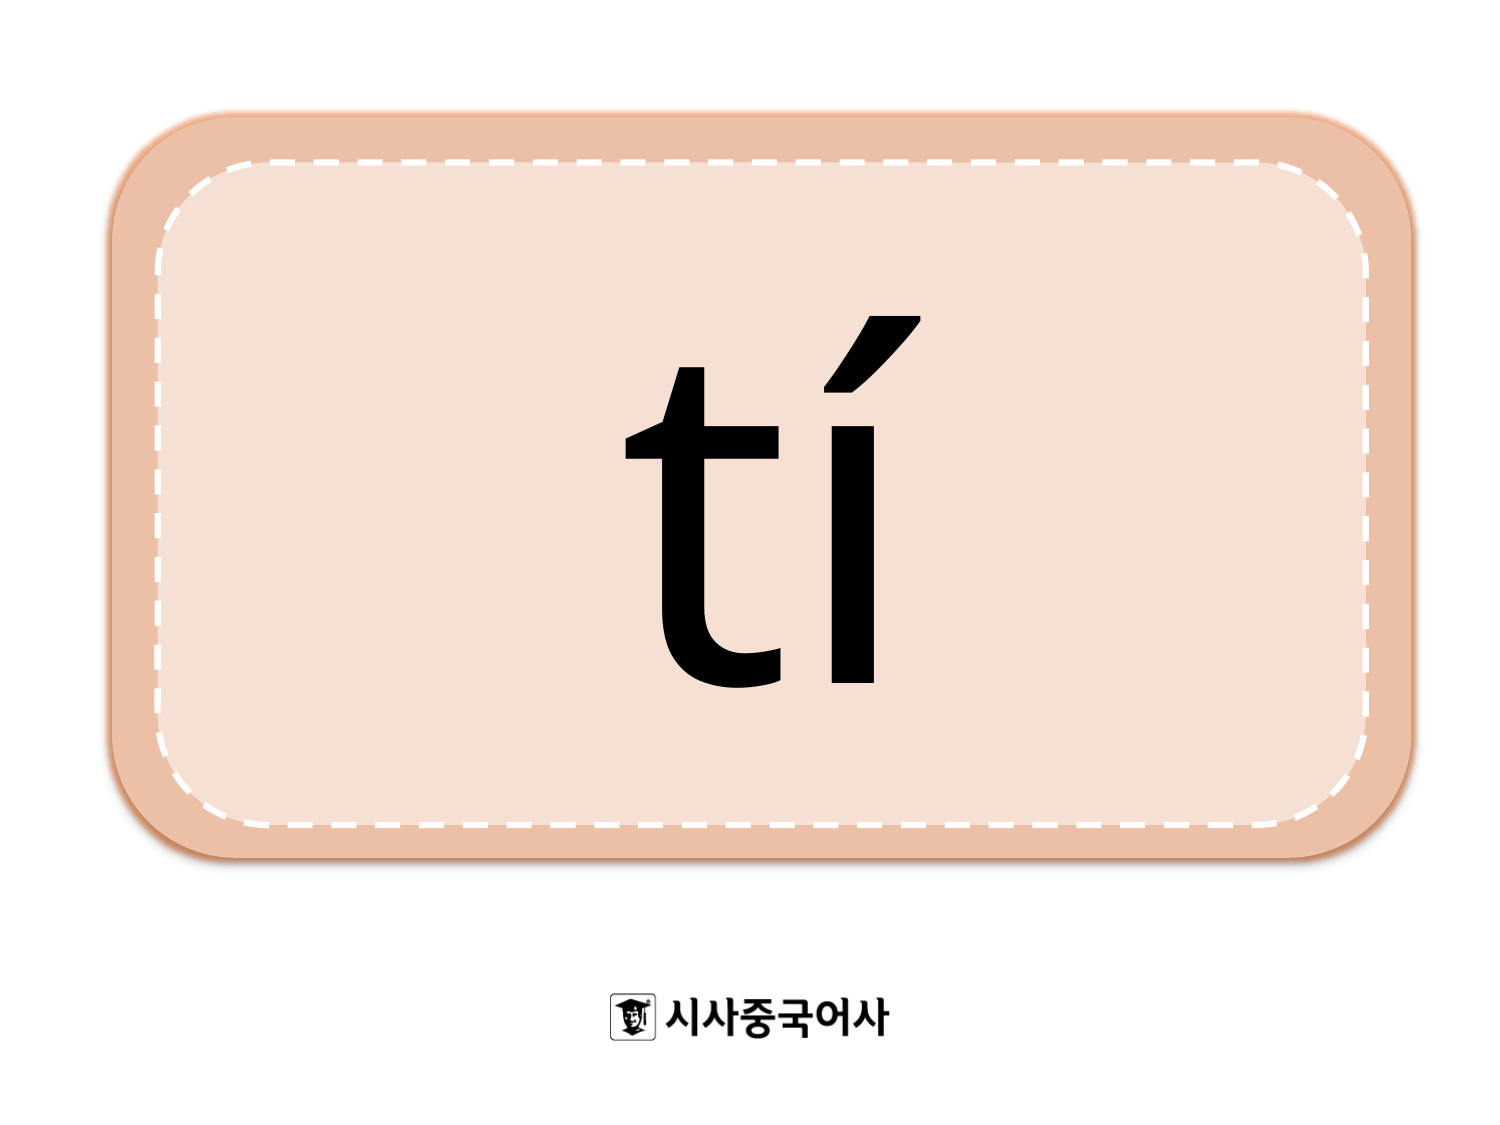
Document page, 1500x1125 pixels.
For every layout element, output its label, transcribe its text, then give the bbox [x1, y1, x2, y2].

picture [602, 987, 898, 1047]
text_box tí [162, 160, 1371, 824]
